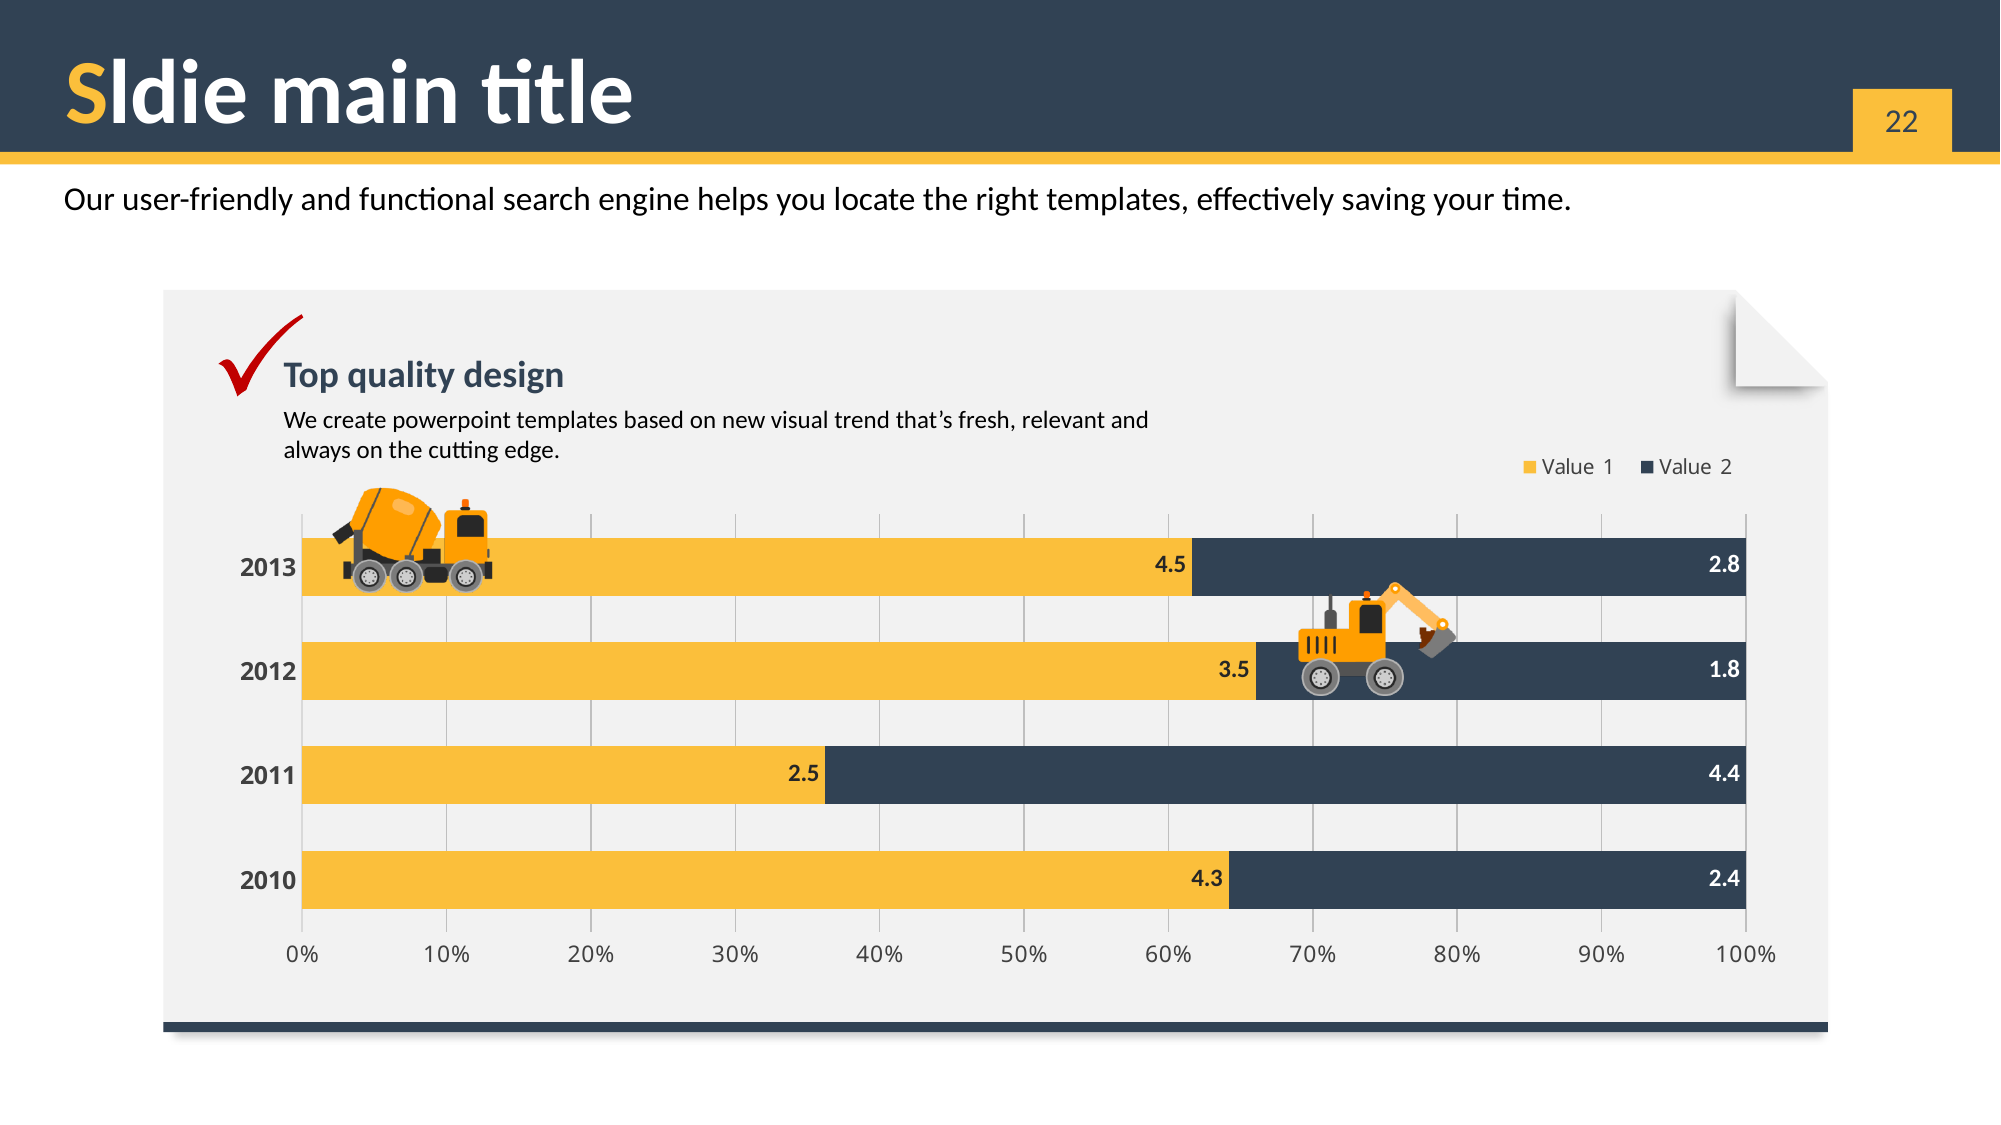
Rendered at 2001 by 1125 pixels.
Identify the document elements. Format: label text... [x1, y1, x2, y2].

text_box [163, 289, 1828, 1033]
chart [200, 433, 1800, 1014]
picture [1296, 579, 1463, 696]
text_box Our user-friendly and functional search engine helps you locate the right templates, effectively saving your time. [49, 168, 1933, 225]
list Sldie main title [50, 37, 1878, 134]
slide_number 22 [1843, 88, 1961, 149]
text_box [268, 341, 1171, 472]
picture [328, 476, 495, 593]
